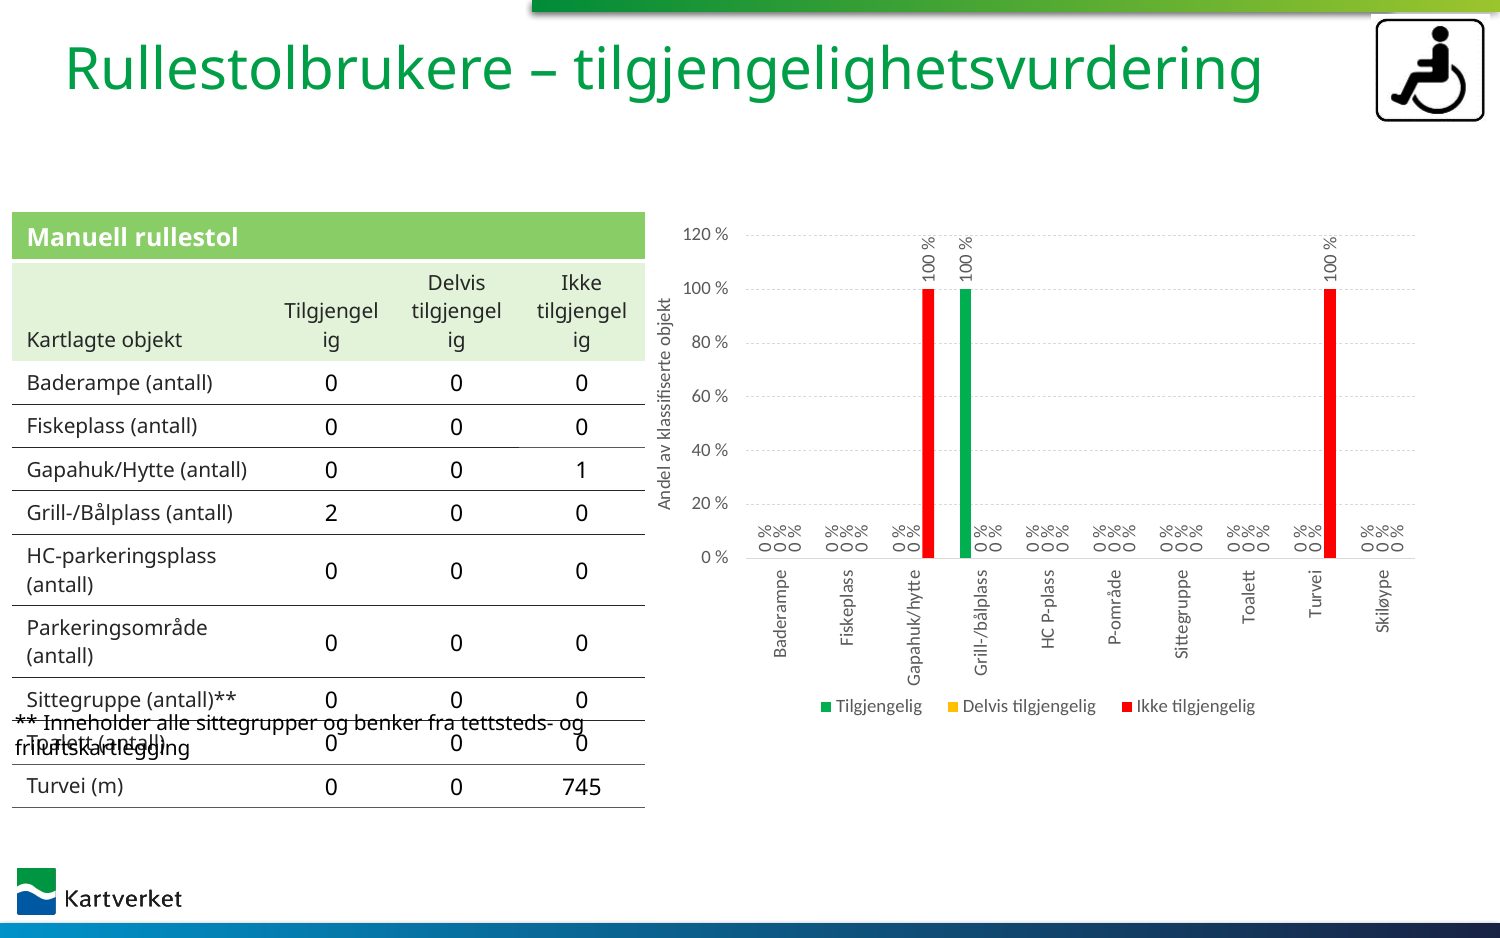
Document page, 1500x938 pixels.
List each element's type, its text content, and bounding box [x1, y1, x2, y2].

table_cell 0 [394, 361, 519, 404]
picture [1371, 13, 1491, 127]
table_cell 0 [394, 491, 519, 534]
table_cell Parkeringsområde (antall) [12, 606, 269, 677]
table_cell 2 [269, 491, 394, 534]
text_box Rullestolbrukere – tilgjengelighetsvurdering [49, 12, 1372, 109]
table_cell Baderampe (antall) [12, 361, 269, 404]
table_cell Kartlagte objekt [12, 263, 269, 361]
table_cell 0 [394, 448, 519, 490]
table_cell 0 [519, 678, 638, 702]
table_cell 0 [394, 606, 519, 677]
table_cell 0 [519, 606, 638, 677]
table_cell 0 [394, 768, 519, 807]
table_cell 0 [269, 448, 394, 490]
table_cell 0 [269, 405, 394, 447]
table_cell 0 [394, 678, 519, 702]
table_cell 0 [269, 606, 394, 677]
table_cell Fiskeplass (antall) [12, 405, 269, 447]
table_cell 0 [269, 535, 394, 605]
table_cell Gapahuk/Hytte (antall) [12, 448, 269, 490]
table_cell 0 [269, 361, 394, 404]
table_cell 0 [519, 491, 638, 534]
table_cell 0 [519, 361, 638, 404]
table_header Manuell rullestol [12, 212, 645, 259]
table_cell Turvei (m) [12, 768, 269, 807]
table_cell 0 [269, 678, 394, 702]
table_cell 1 [519, 448, 638, 490]
text_box ** Inneholder alle sittegrupper og benker fra tettsteds- og friluftskartlegging [0, 702, 745, 768]
table_cell 745 [519, 768, 645, 807]
table_cell 0 [519, 535, 638, 605]
table_cell Tilgjengelig [269, 263, 394, 361]
table_cell Sittegruppe (antall)** [12, 678, 269, 702]
table_cell Delvis tilgjengelig [394, 263, 519, 361]
table_cell Grill-/Bålplass (antall) [12, 491, 269, 534]
table_cell HC-parkeringsplass (antall) [12, 535, 269, 605]
table_cell 0 [519, 405, 638, 447]
picture [643, 218, 1427, 728]
table_cell 0 [394, 405, 519, 447]
table_cell Ikke tilgjengelig [519, 263, 638, 361]
table_cell 0 [394, 535, 519, 605]
table_cell 0 [269, 768, 394, 807]
